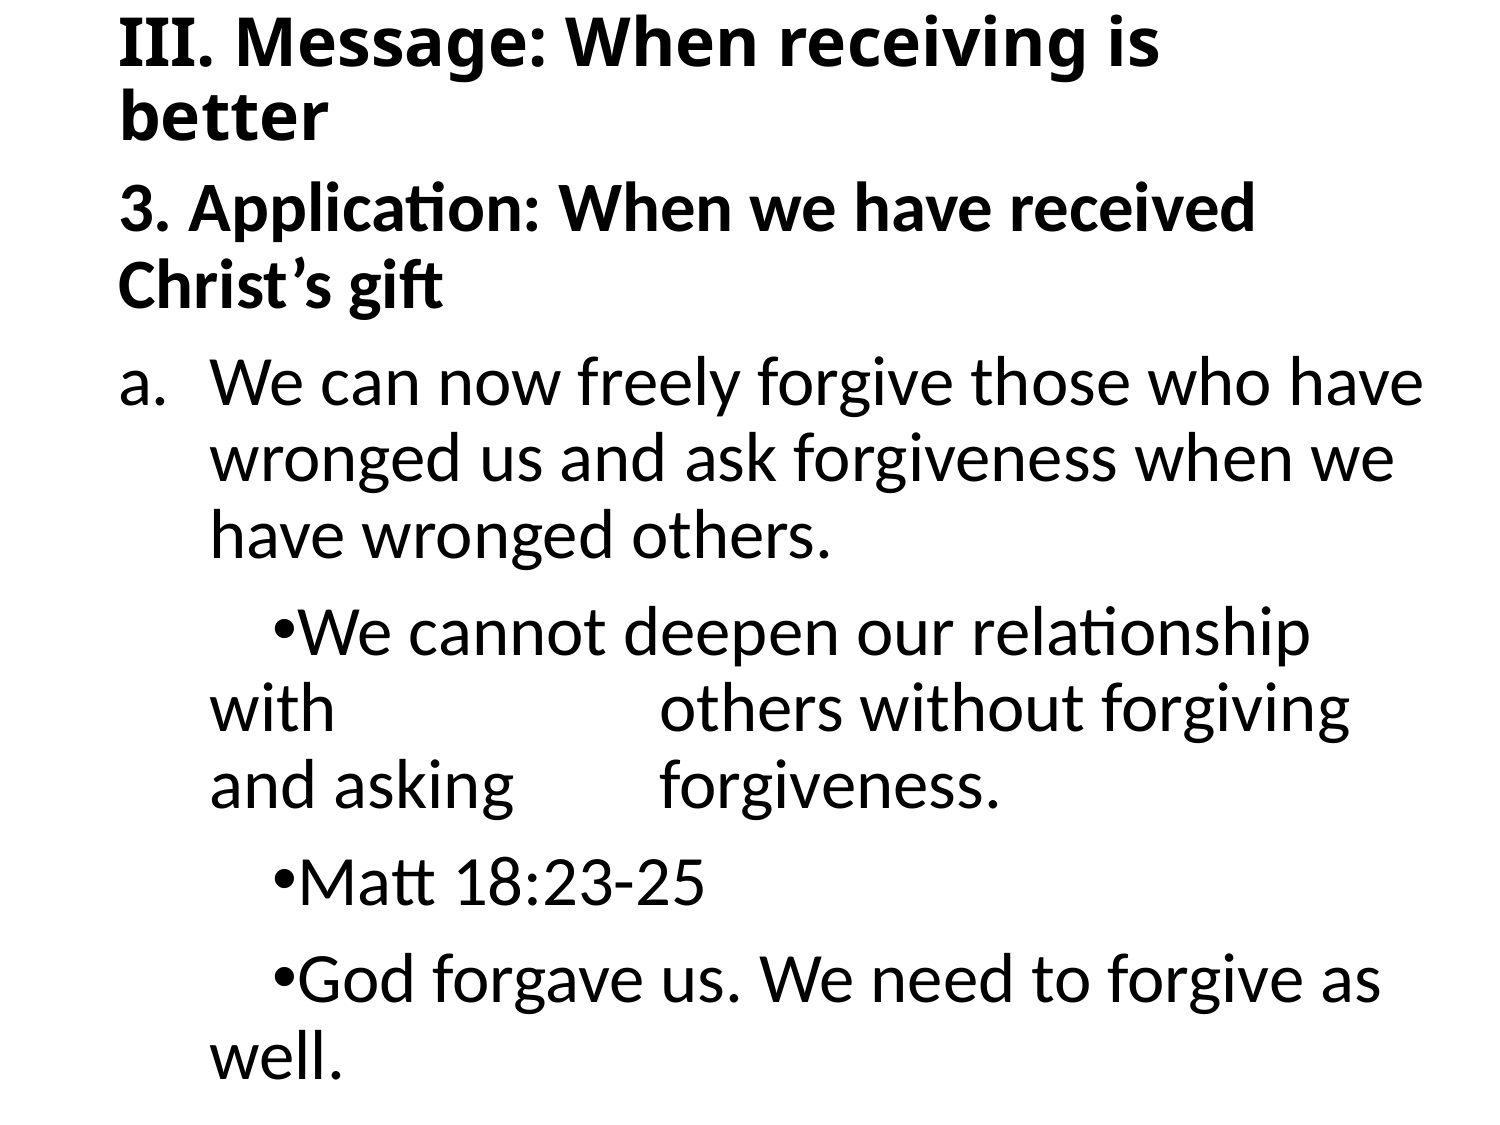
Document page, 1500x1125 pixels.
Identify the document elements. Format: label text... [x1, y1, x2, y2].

list 3. Application: When we have received Christ’s gift We can now freely forgive those who have wronged us and ask forgiveness when we have wronged others. We cannot deepen our relationship with others without forgiving and asking forgiveness. Matt 18:23-25 God forgave us. We need to forgive as well. [103, 163, 1452, 783]
title III. Message: When receiving is better [103, 0, 1397, 163]
